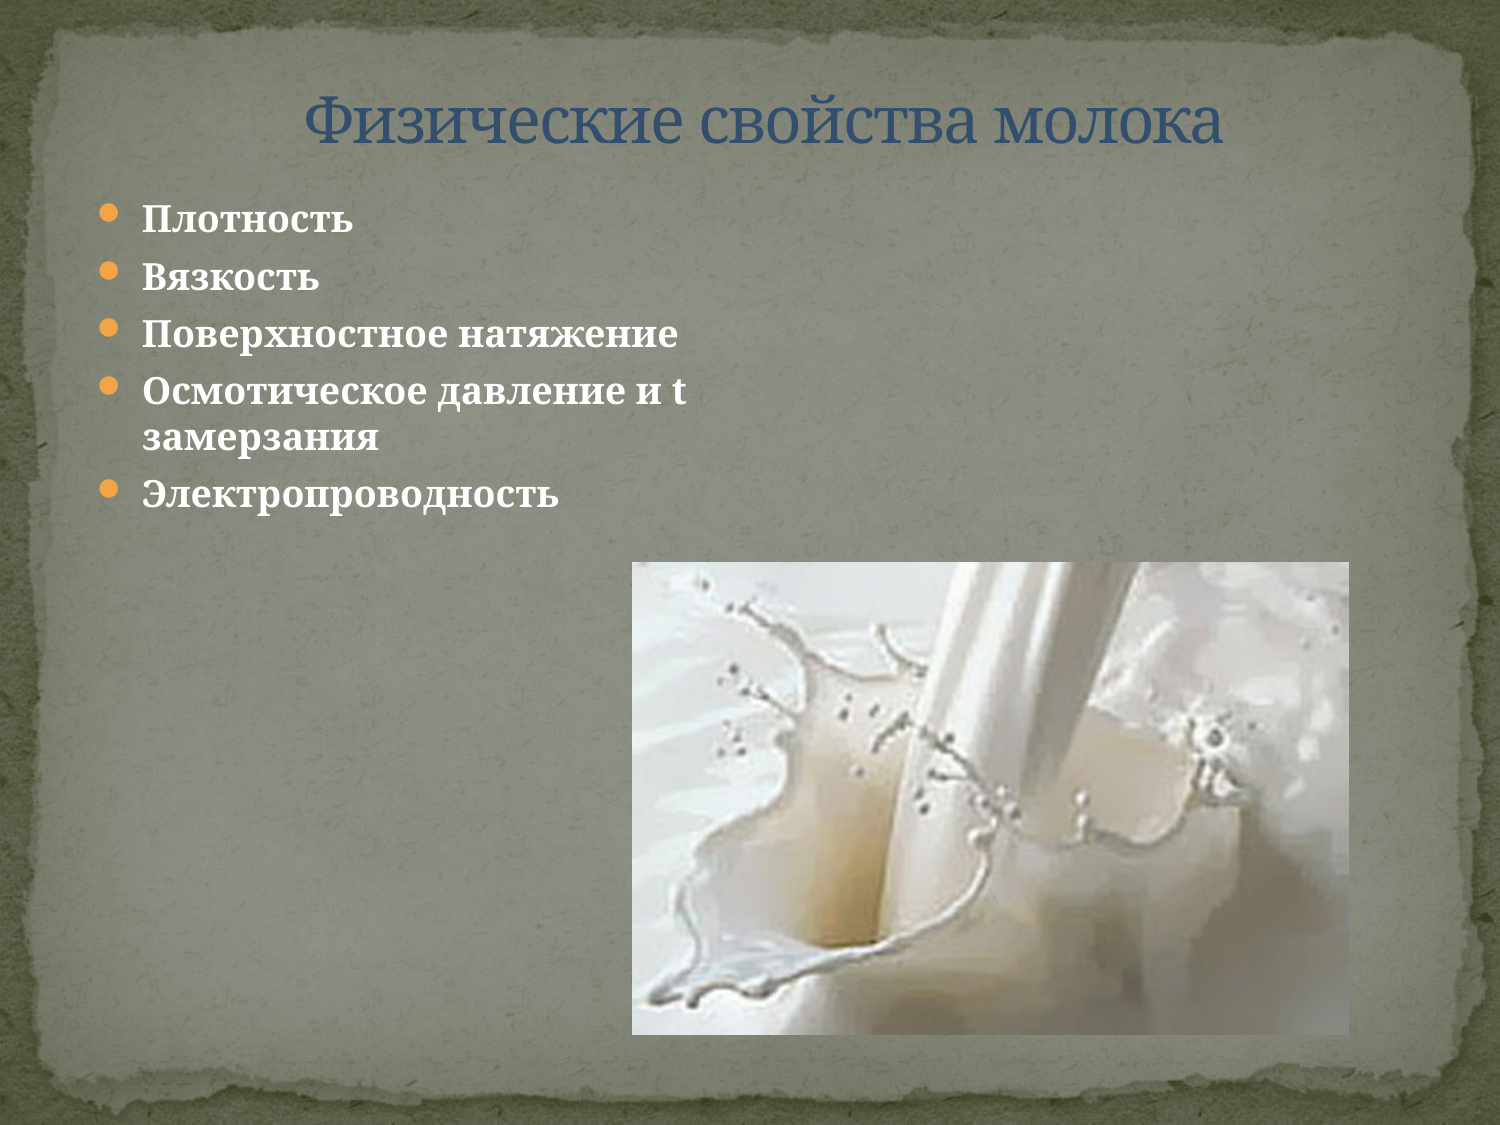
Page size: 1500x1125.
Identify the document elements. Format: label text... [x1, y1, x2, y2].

list Плотность Вязкость Поверхностное натяжение Осмотическое давление и t замерзания Электропроводность [82, 187, 903, 715]
title Физические свойства молока [105, 70, 1425, 165]
picture [632, 562, 1349, 1035]
